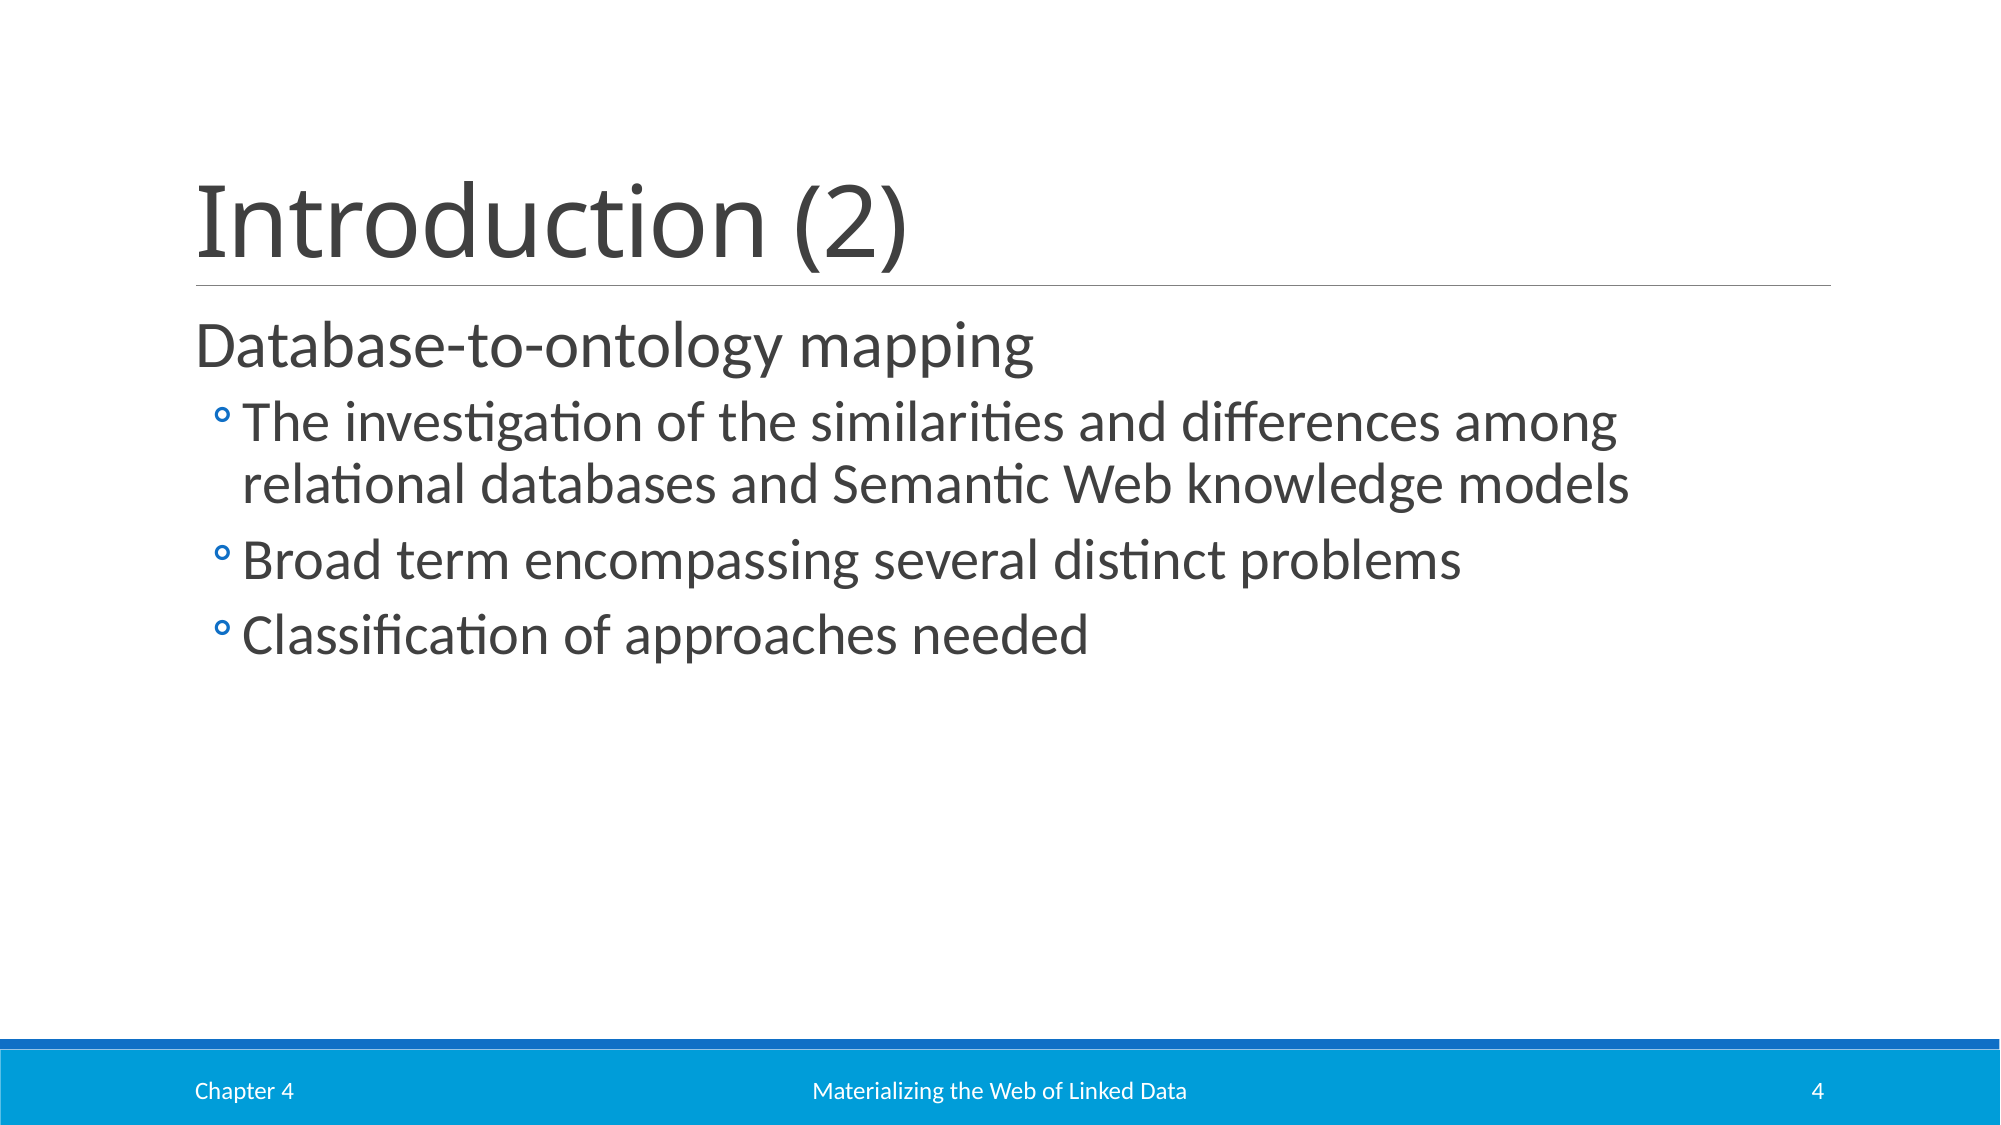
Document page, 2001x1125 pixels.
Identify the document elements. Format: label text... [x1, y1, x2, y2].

title Introduction (2) [180, 47, 1830, 285]
slide_number 4 [1624, 1059, 1840, 1120]
list Database-to-ontology mapping The investigation of the similarities and differences among relational databases and Semantic Web knowledge models Broad term encompassing several distinct problems Classification of approaches needed [180, 302, 1830, 963]
footer Materializing the Web of Linked Data [604, 1059, 1396, 1120]
slide_number Chapter 4 [180, 1059, 586, 1120]
